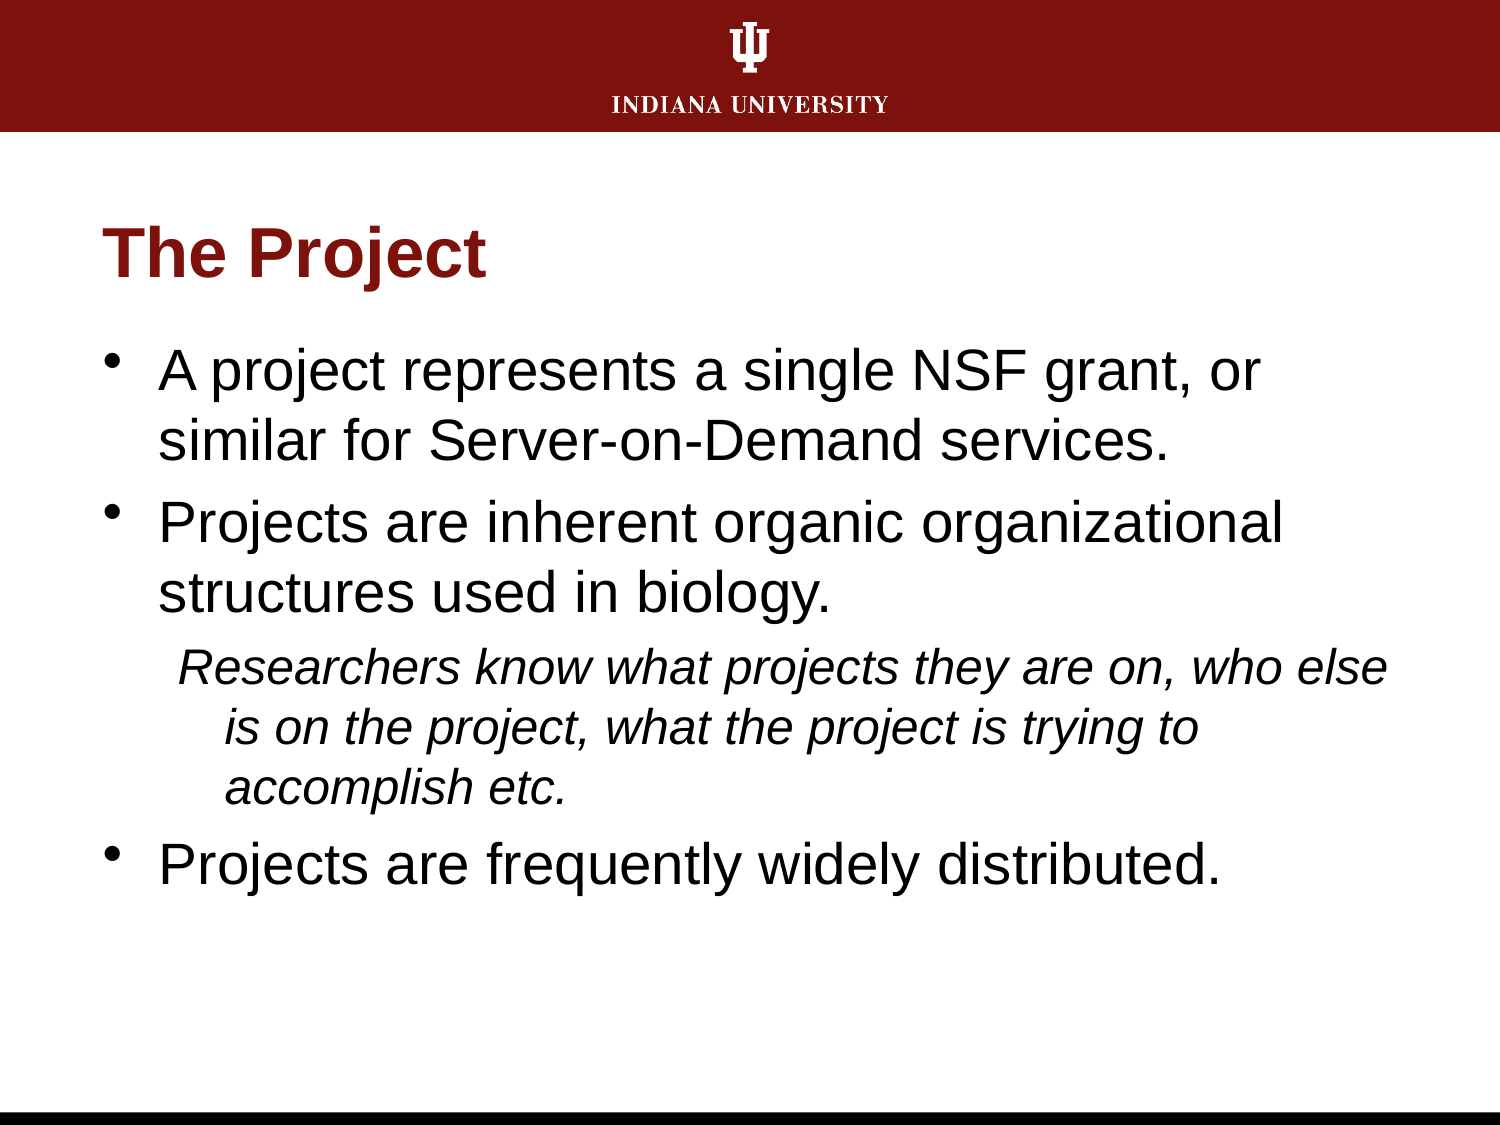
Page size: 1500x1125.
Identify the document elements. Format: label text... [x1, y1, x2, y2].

list A project represents a single NSF grant, or similar for Server-on-Demand services. Projects are inherent organic organizational structures used in biology. Researchers know what projects they are on, who else is on the project, what the project is trying to accomplish etc. Projects are frequently widely distributed. [87, 324, 1417, 988]
picture [612, 22, 888, 113]
title The Project [87, 155, 1417, 324]
